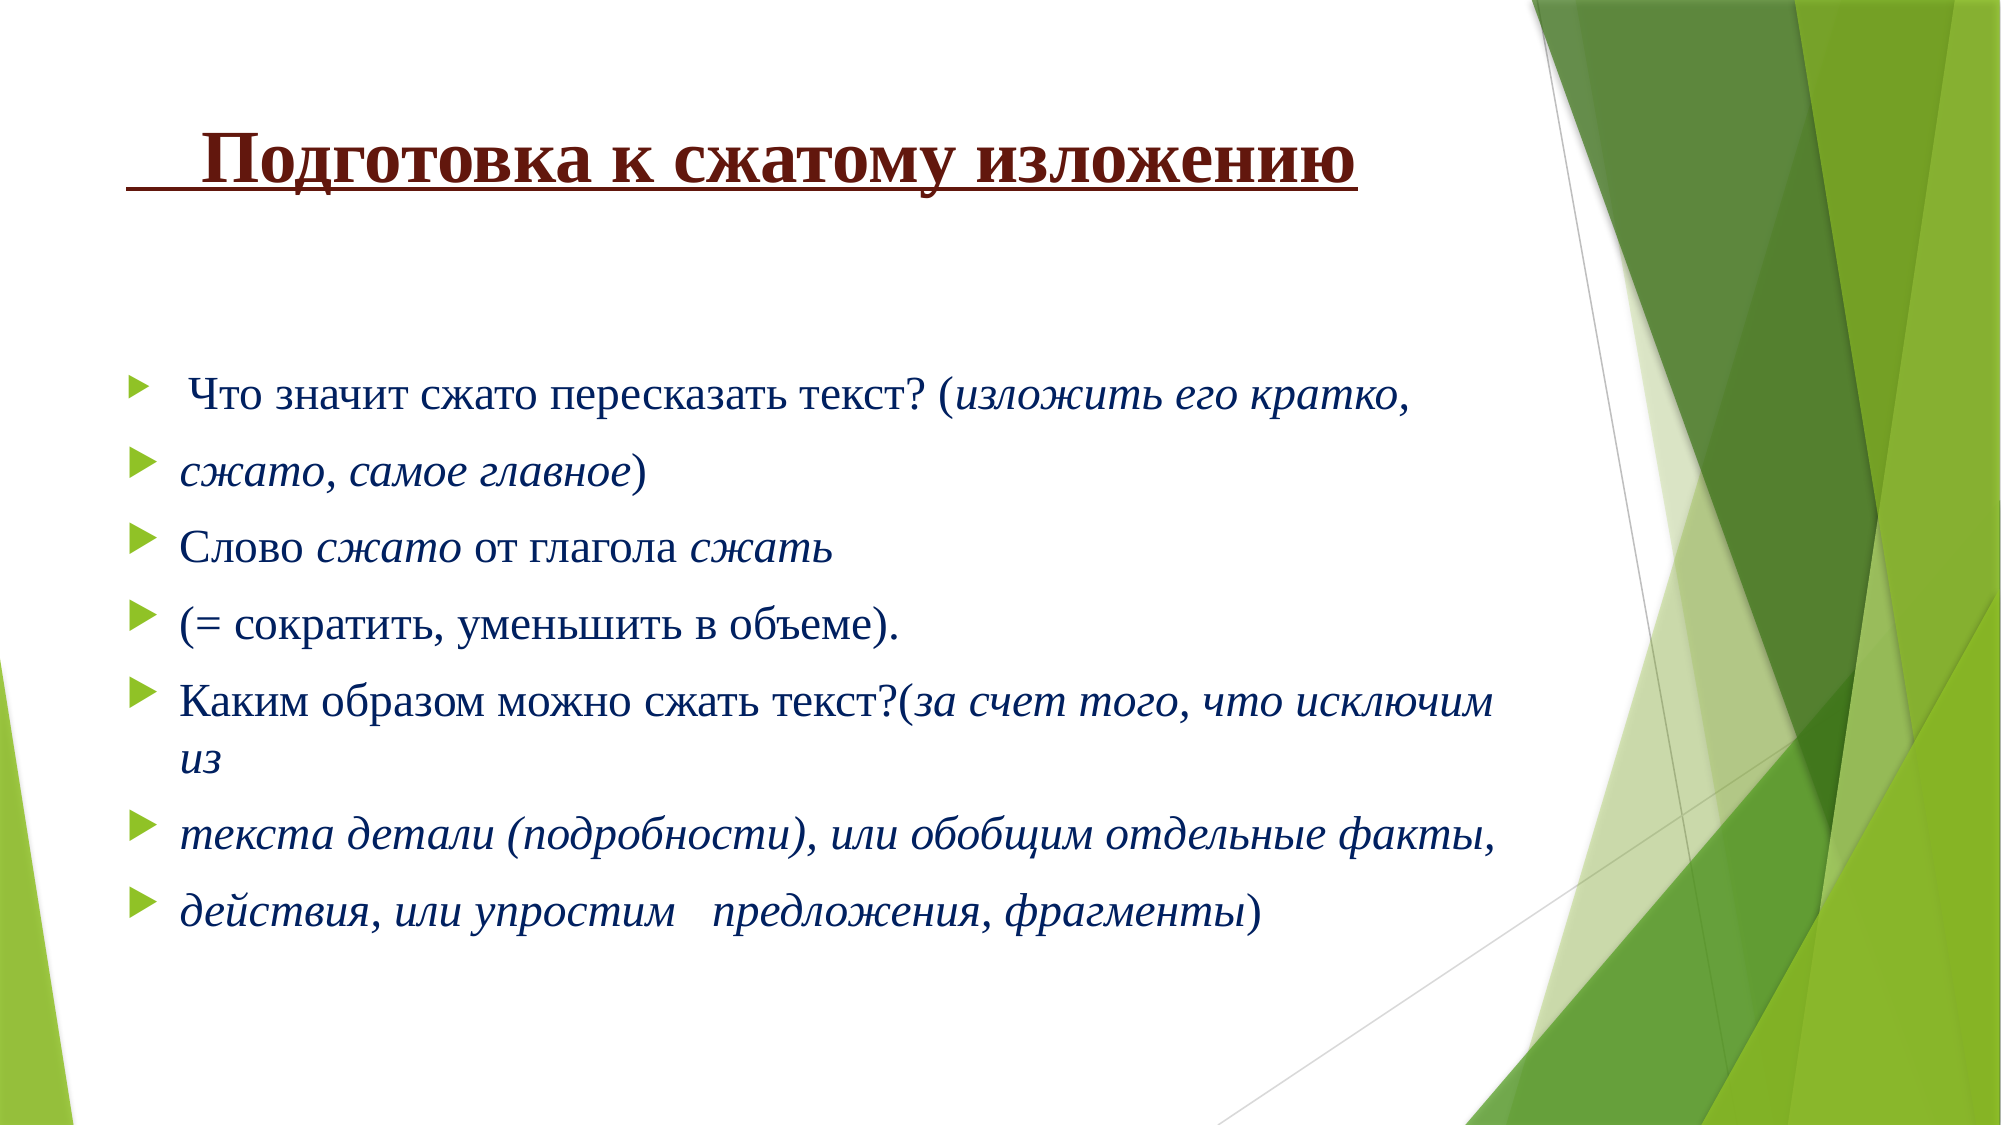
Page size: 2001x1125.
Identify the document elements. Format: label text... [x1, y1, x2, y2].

list Что значит сжато пересказать текст? (изложить его кратко, сжато, самое главное) Слово сжато от глагола сжать (= сократить, уменьшить в объеме). Каким образом можно сжать текст?(за счет того, что исключим из текста детали (подробности), или обобщим отдельные факты, действия, или упростим предложения, фрагменты) [111, 354, 1522, 992]
title Подготовка к сжатому изложению [111, 99, 1522, 317]
